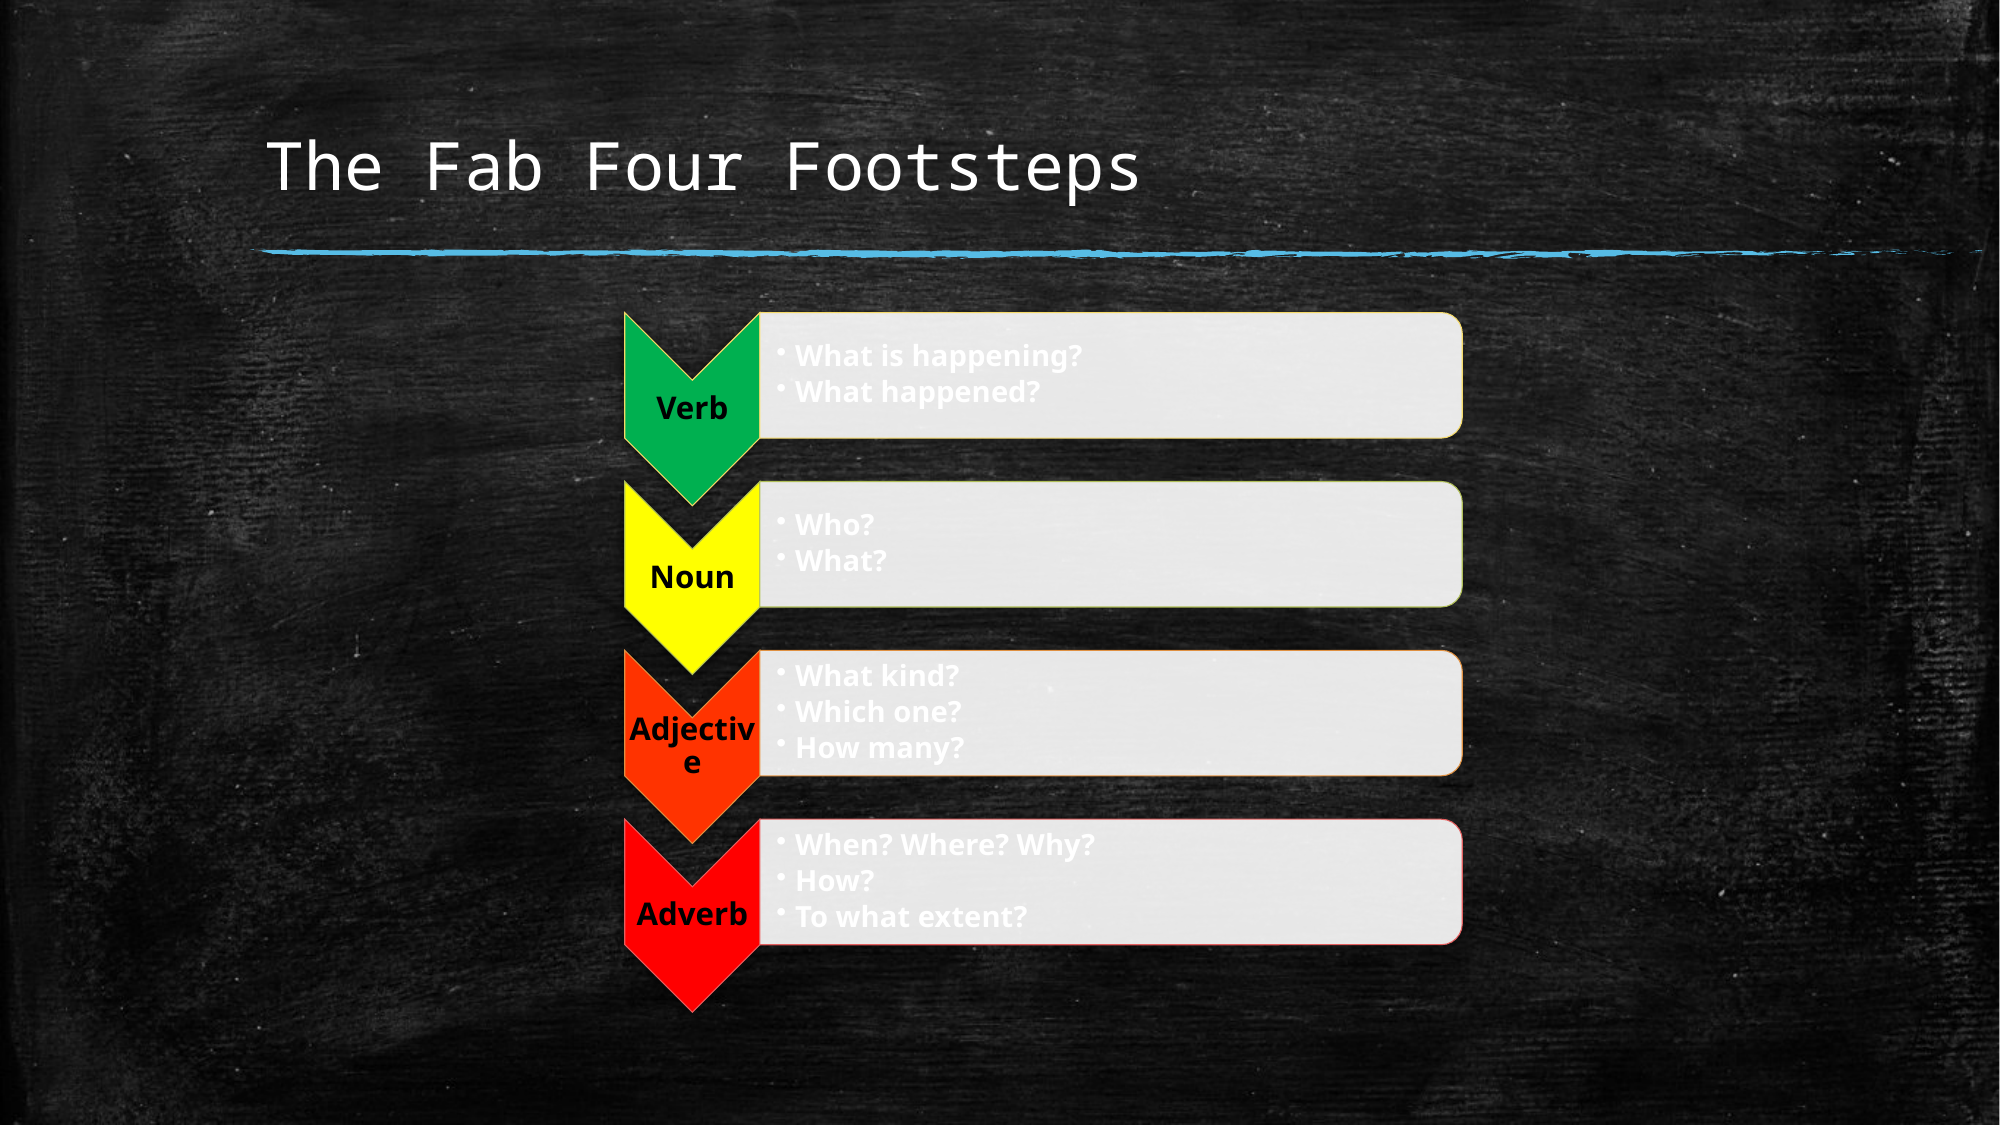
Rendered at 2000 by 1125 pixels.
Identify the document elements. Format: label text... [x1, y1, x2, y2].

title The Fab Four Footsteps [249, 45, 1750, 213]
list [624, 312, 1463, 1013]
